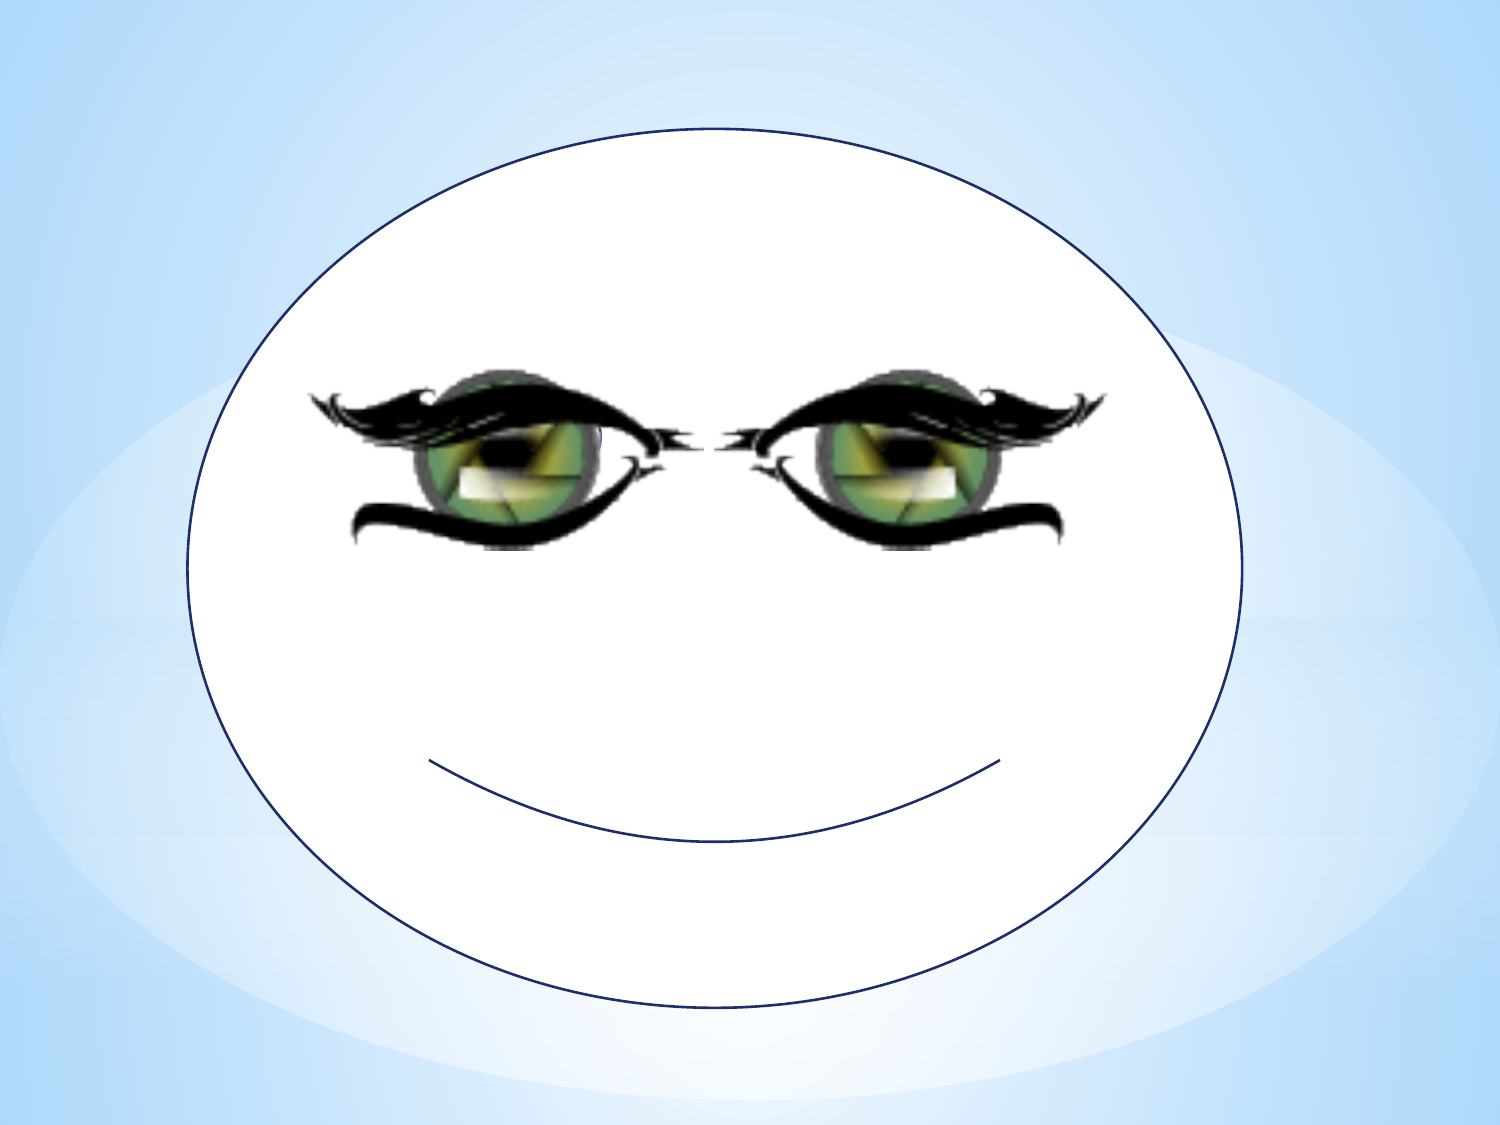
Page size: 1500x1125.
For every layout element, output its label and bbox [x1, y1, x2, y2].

picture [714, 351, 1137, 551]
text_box [186, 127, 1244, 1010]
picture [280, 351, 704, 551]
